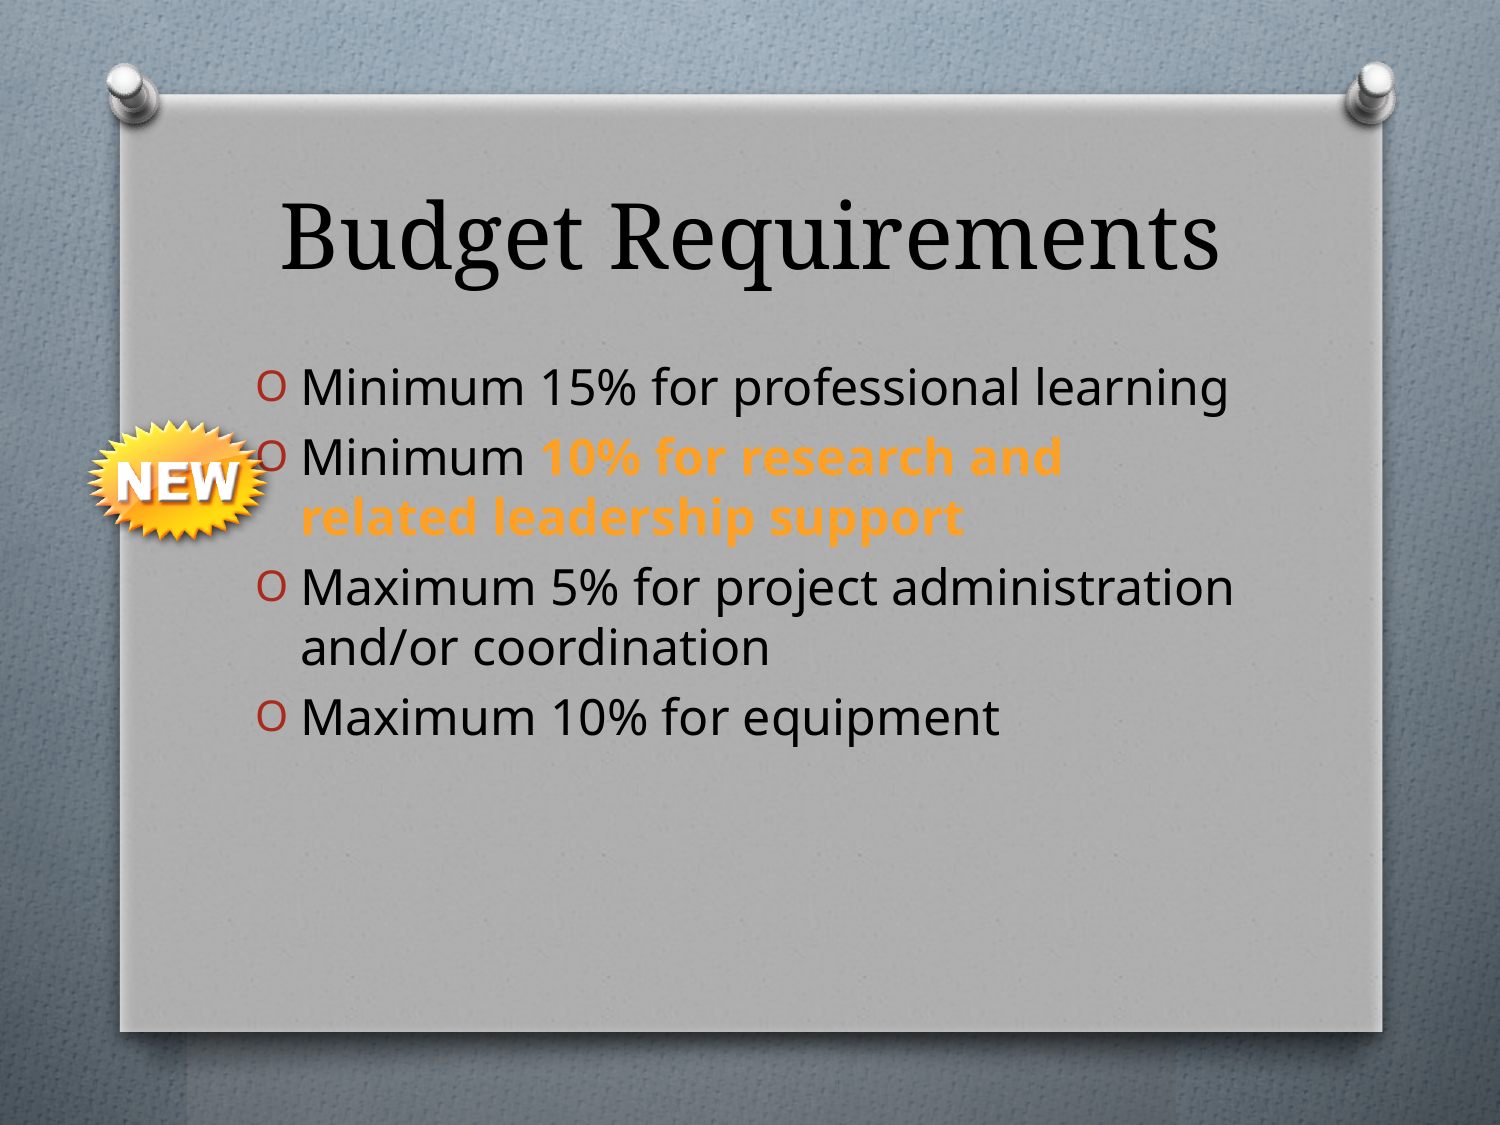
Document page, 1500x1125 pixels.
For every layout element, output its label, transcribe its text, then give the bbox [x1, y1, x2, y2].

list Minimum 15% for professional learning Minimum 10% for research and related leadership support Maximum 5% for project administration and/or coordination Maximum 10% for equipment [240, 347, 1257, 939]
picture [1317, 35, 1439, 156]
picture [75, 29, 198, 153]
picture [77, 412, 276, 553]
title Budget Requirements [179, 134, 1323, 332]
